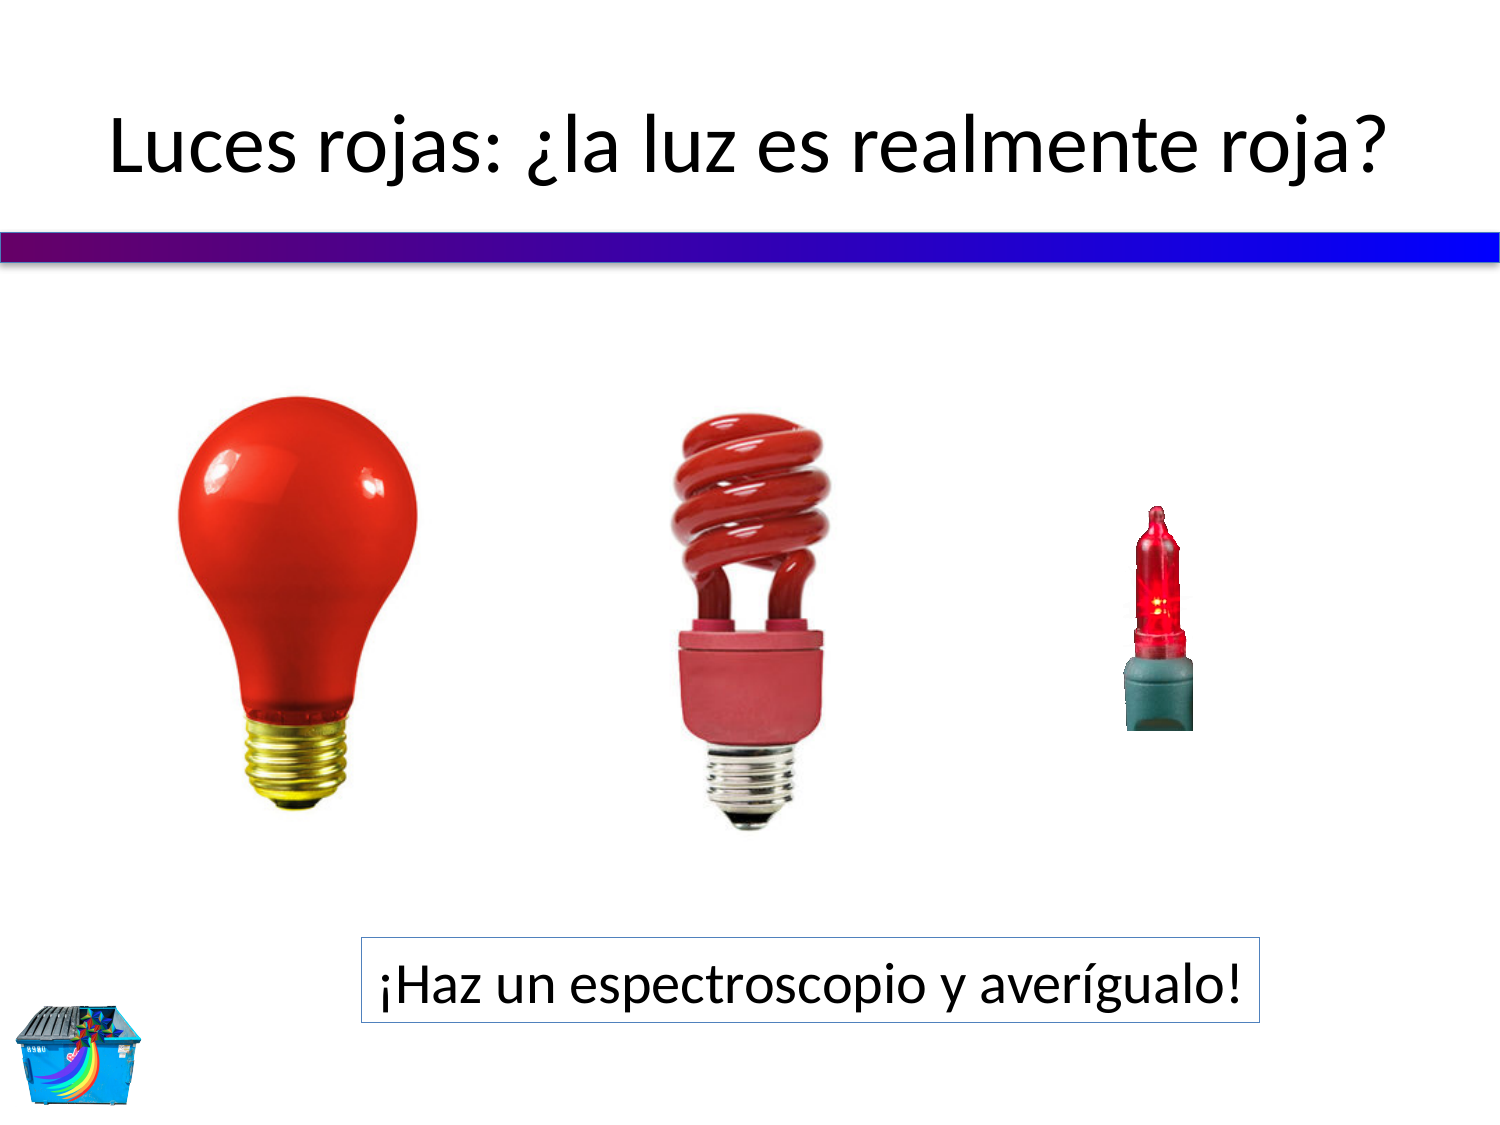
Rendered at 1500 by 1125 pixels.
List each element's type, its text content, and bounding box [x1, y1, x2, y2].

picture [14, 1004, 143, 1107]
title Luces rojas: ¿la luz es realmente roja? [0, 45, 1500, 233]
picture [74, 375, 976, 846]
picture [1123, 506, 1193, 731]
text_box ¡Haz un espectroscopio y averígualo! [361, 937, 1260, 1023]
